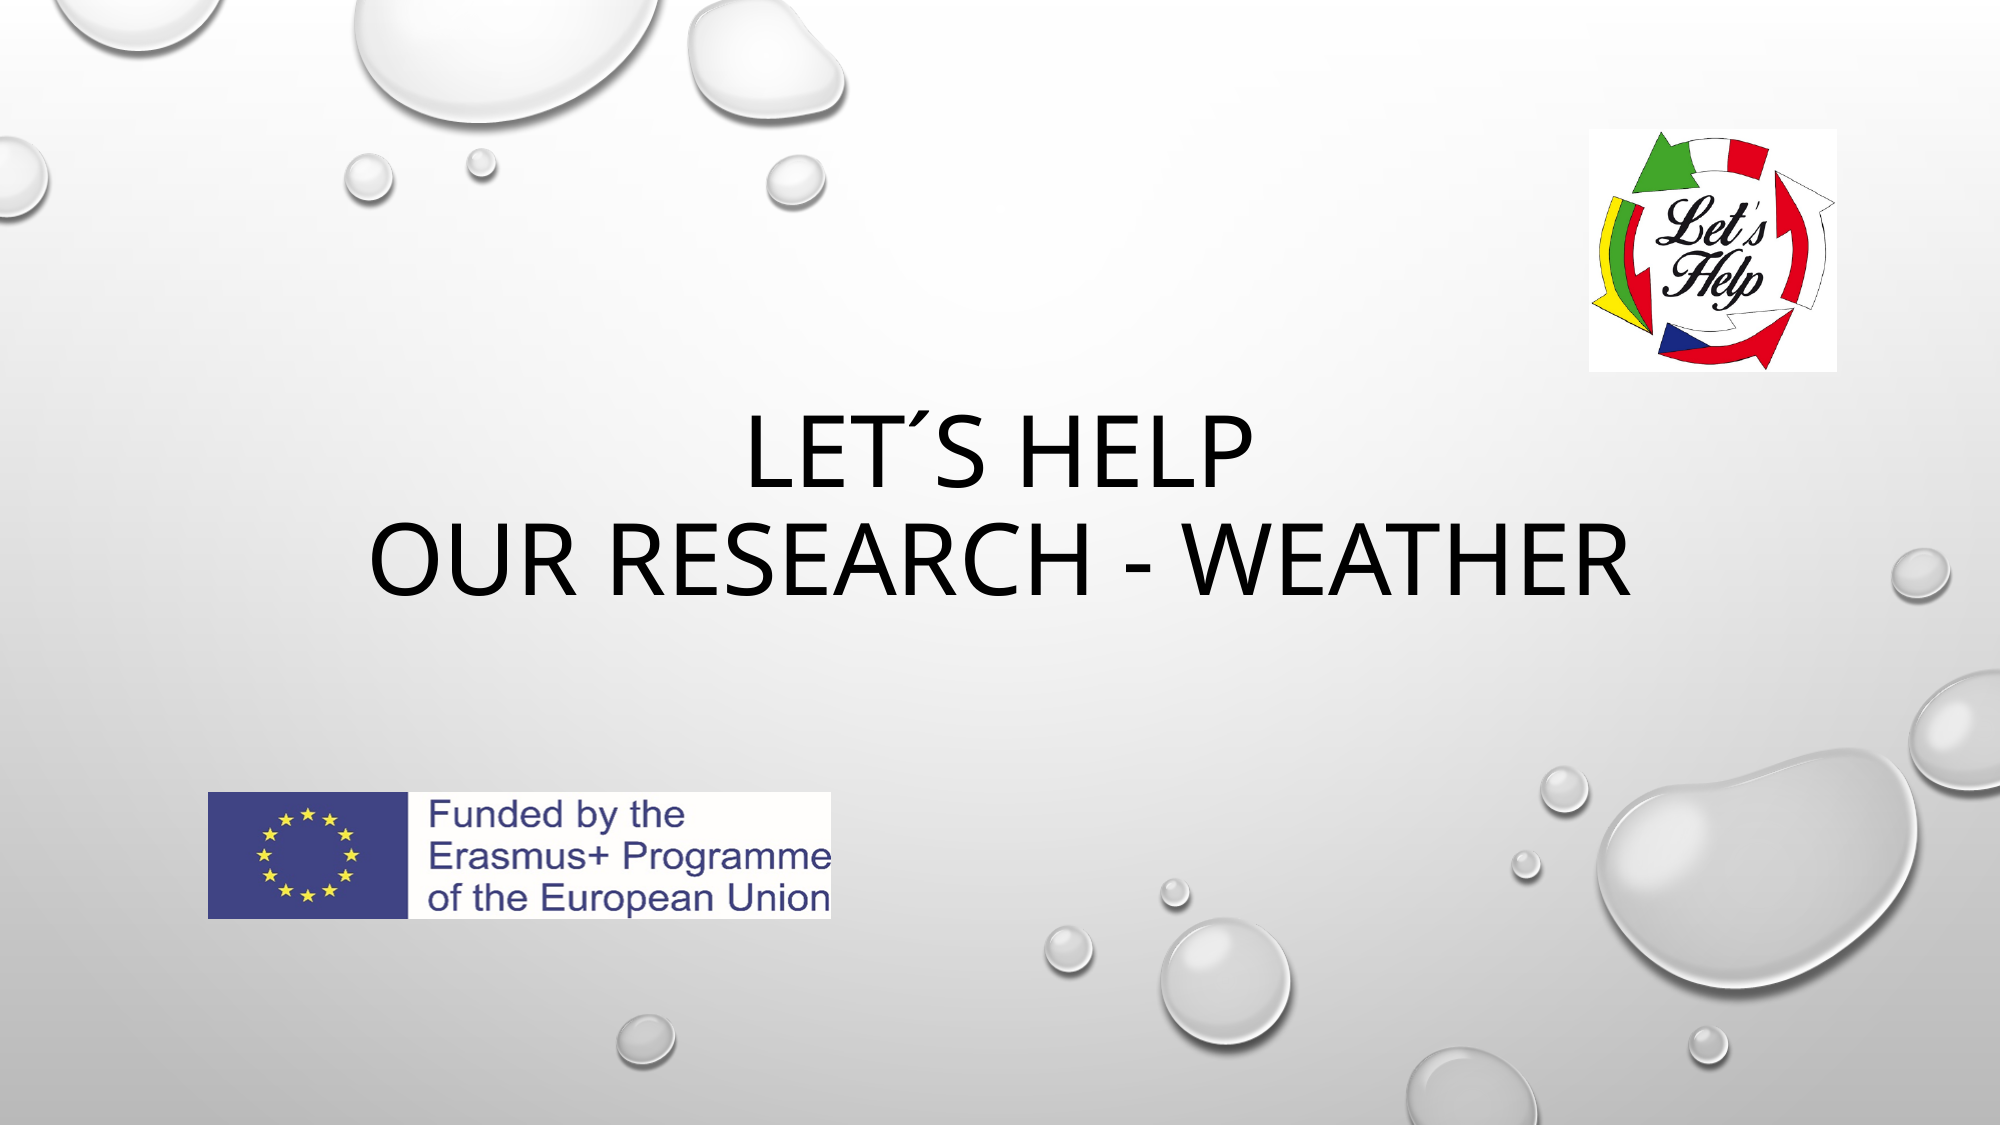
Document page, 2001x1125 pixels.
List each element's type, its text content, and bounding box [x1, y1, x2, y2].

picture [0, 0, 2000, 1125]
title Let´s help our research - weather [287, 213, 1713, 625]
